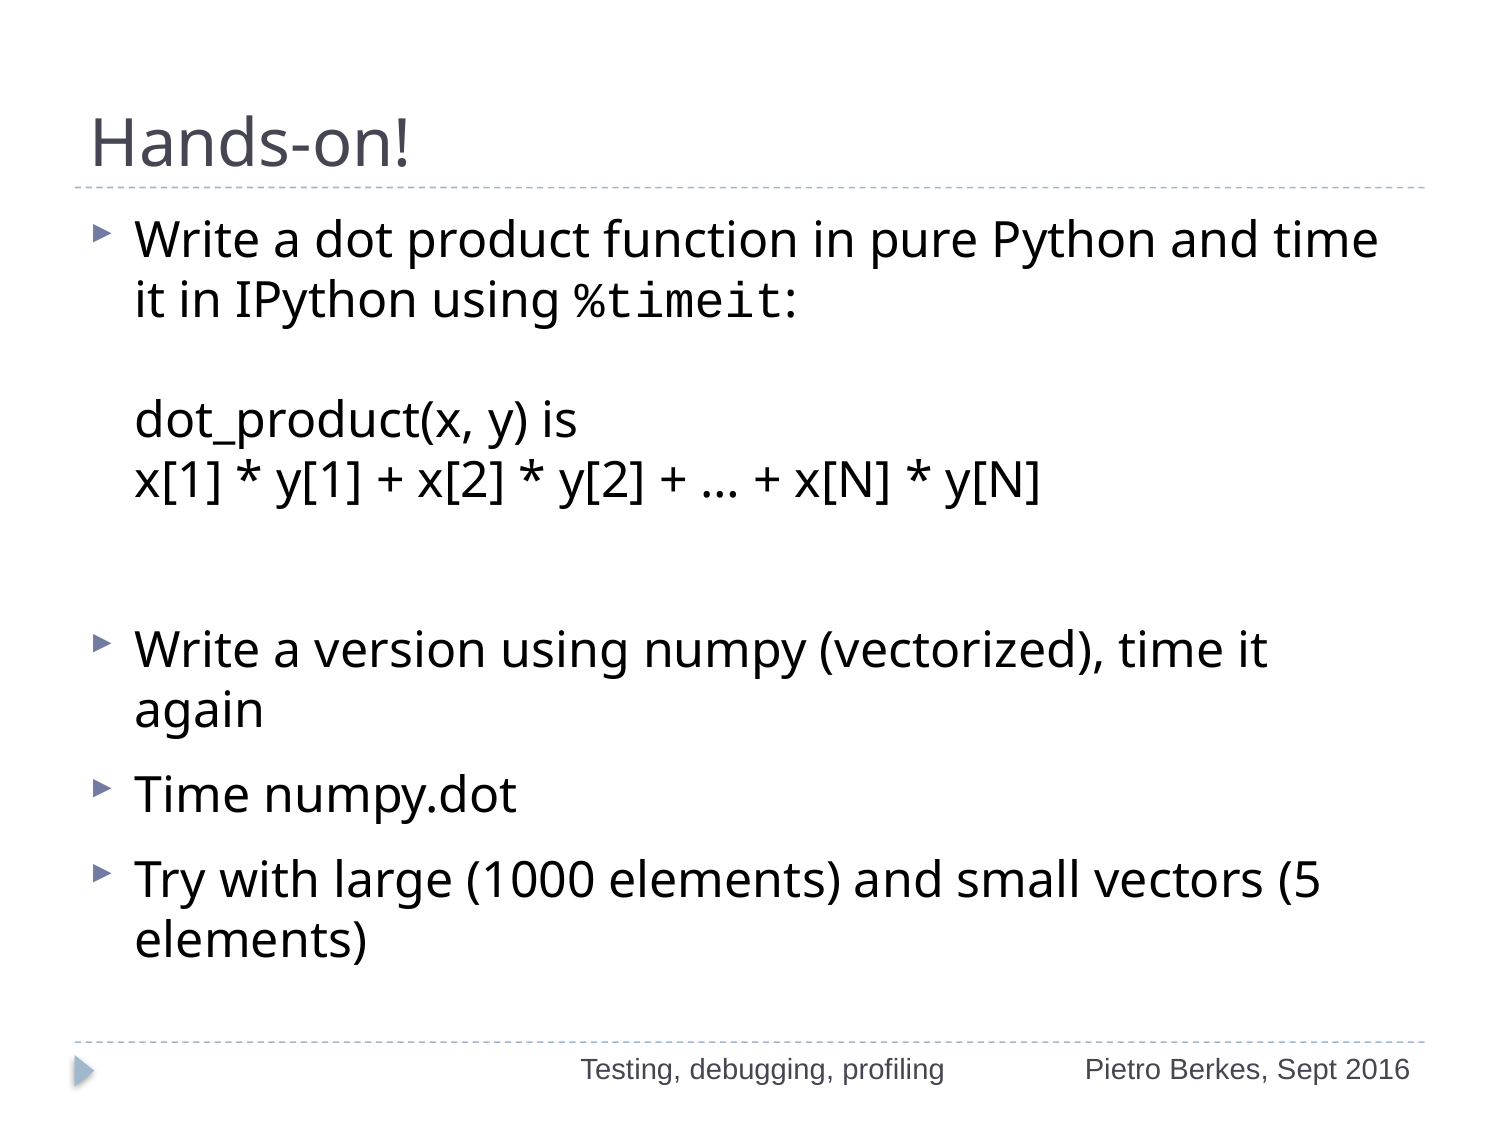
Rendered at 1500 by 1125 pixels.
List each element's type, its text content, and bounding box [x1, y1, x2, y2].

list Write a dot product function in pure Python and time it in IPython using %timeit: dot_product(x, y) is x[1] * y[1] + x[2] * y[2] + … + x[N] * y[N] Write a version using numpy (vectorized), time it again Time numpy.dot Try with large (1000 elements) and small vectors (5 elements) [75, 200, 1425, 1010]
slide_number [1051, 1042, 1426, 1103]
title Hands-on! [75, 24, 1425, 188]
footer Testing, debugging, profiling [475, 1042, 1051, 1103]
